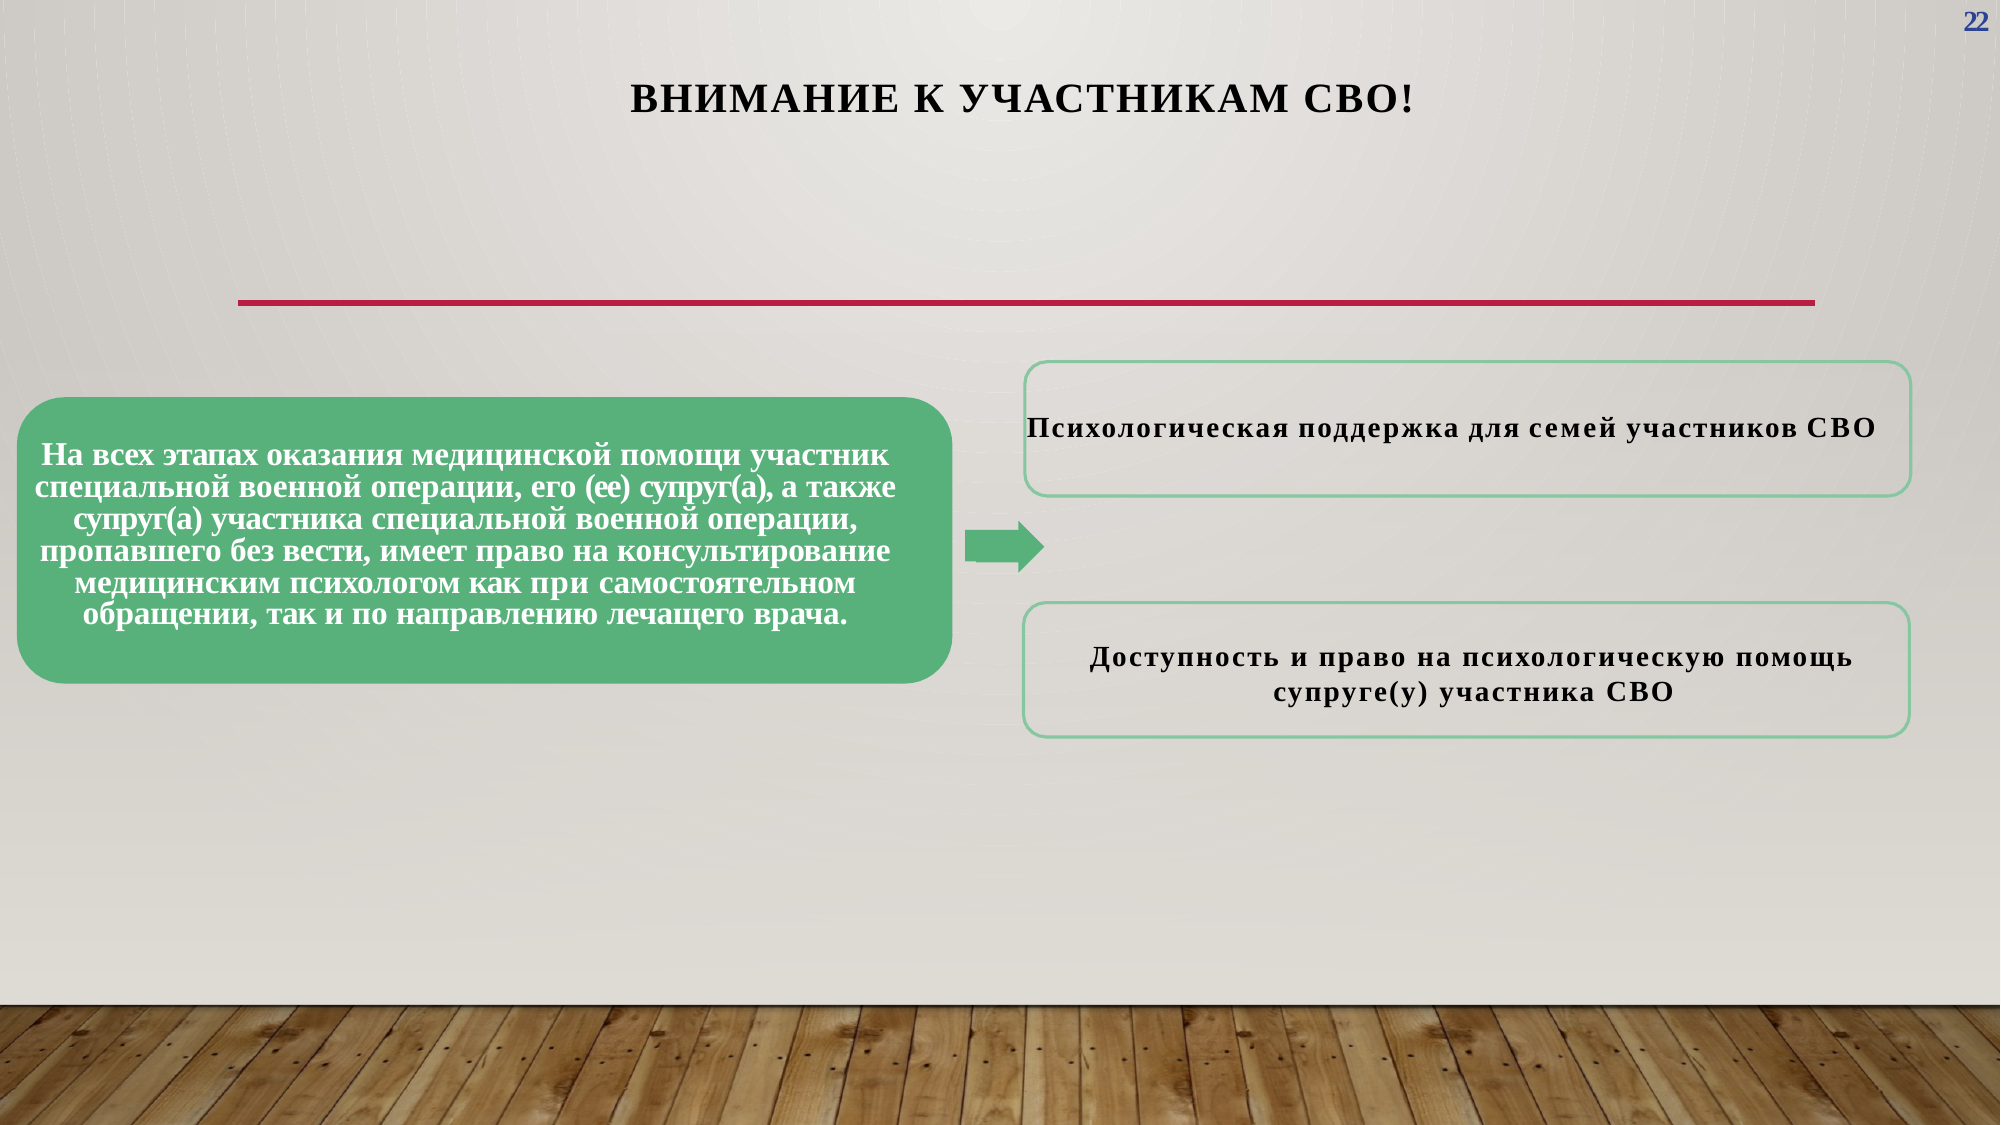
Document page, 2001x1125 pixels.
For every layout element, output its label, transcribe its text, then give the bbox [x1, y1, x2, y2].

title ВНИМАНИЕ К УЧАСТНИКАМ СВО! [145, 56, 1902, 259]
text_box Психологическая поддержка для семей участников СВО [1024, 406, 1902, 444]
text_box 22 [1951, 0, 2000, 37]
text_box [1024, 361, 1911, 497]
text_box Доступность и право на психологическую помощь супруге(у) участника СВО [1035, 628, 1911, 708]
text_box [965, 520, 1045, 573]
text_box [16, 397, 953, 684]
text_box [1023, 602, 1910, 737]
picture [0, 1005, 2000, 1125]
text_box На всех этапах оказания медицинской помощи участник специальной военной операции, его (ее) супруг(а), а также супруг(а) участника специальной военной операции, пропавшего без вести, имеет право на консультирование медицинским психологом как при самостоятельном обращении, так и по направлению лечащего врача. [16, 430, 913, 632]
